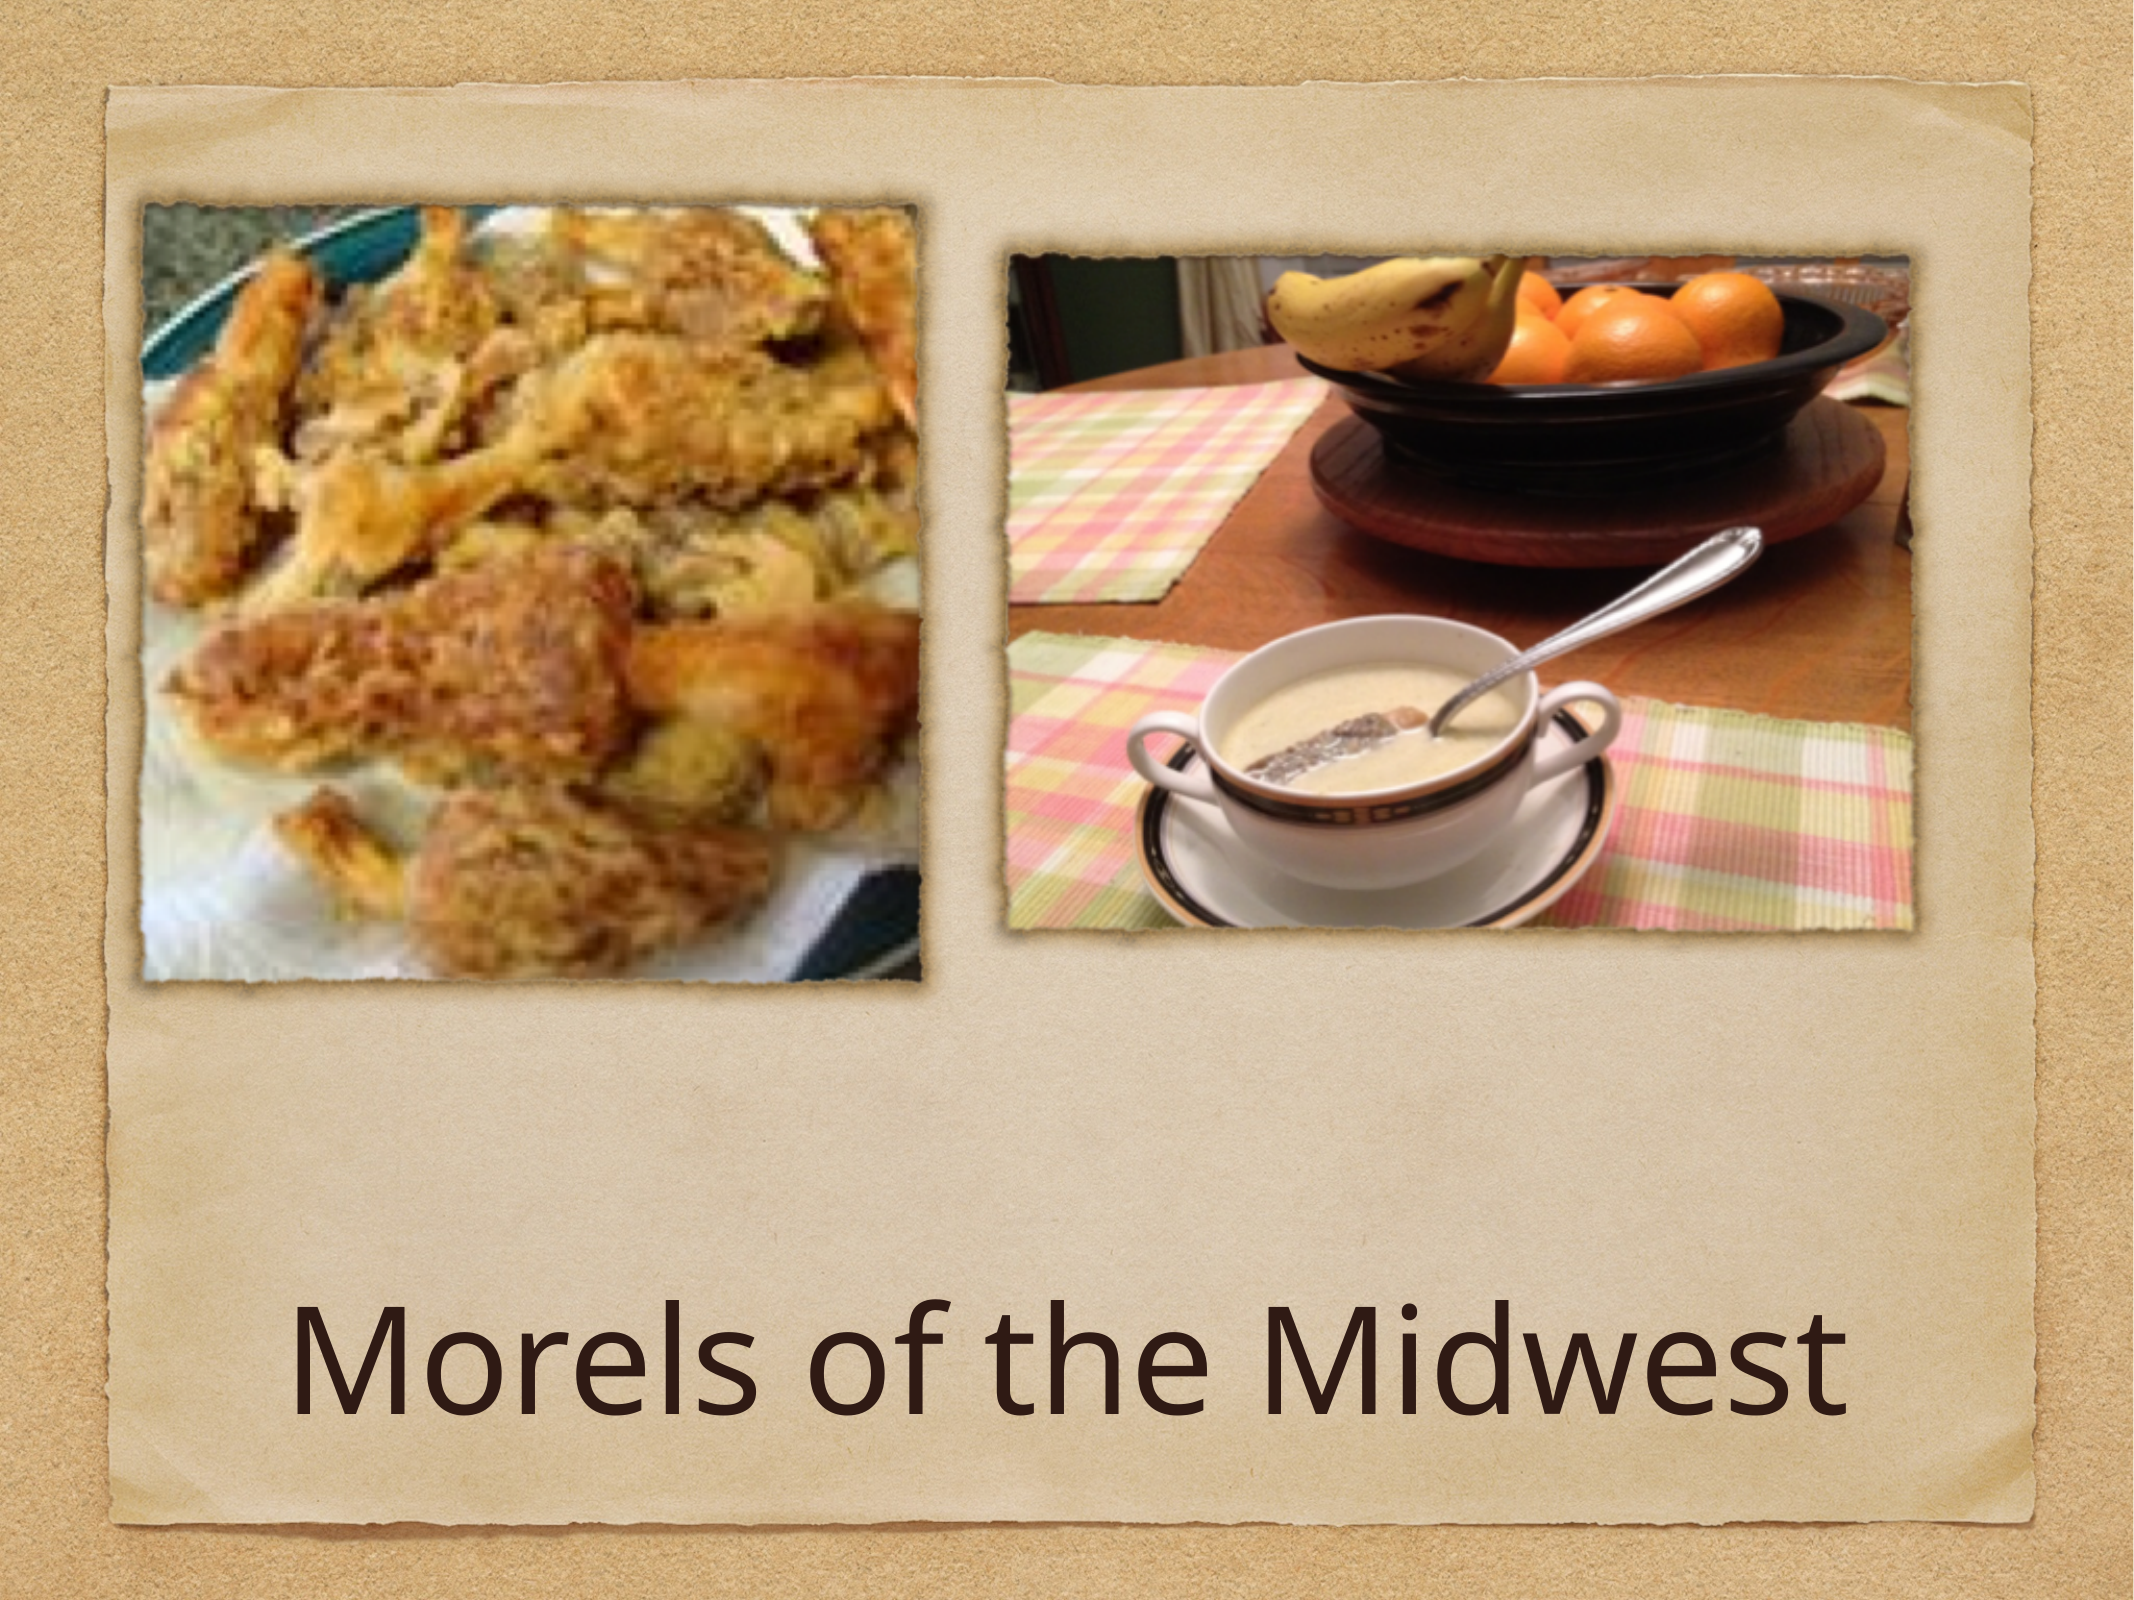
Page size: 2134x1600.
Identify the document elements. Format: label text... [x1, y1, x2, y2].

title Morels of the Midwest [207, 1199, 1926, 1509]
picture [0, 0, 2134, 1600]
